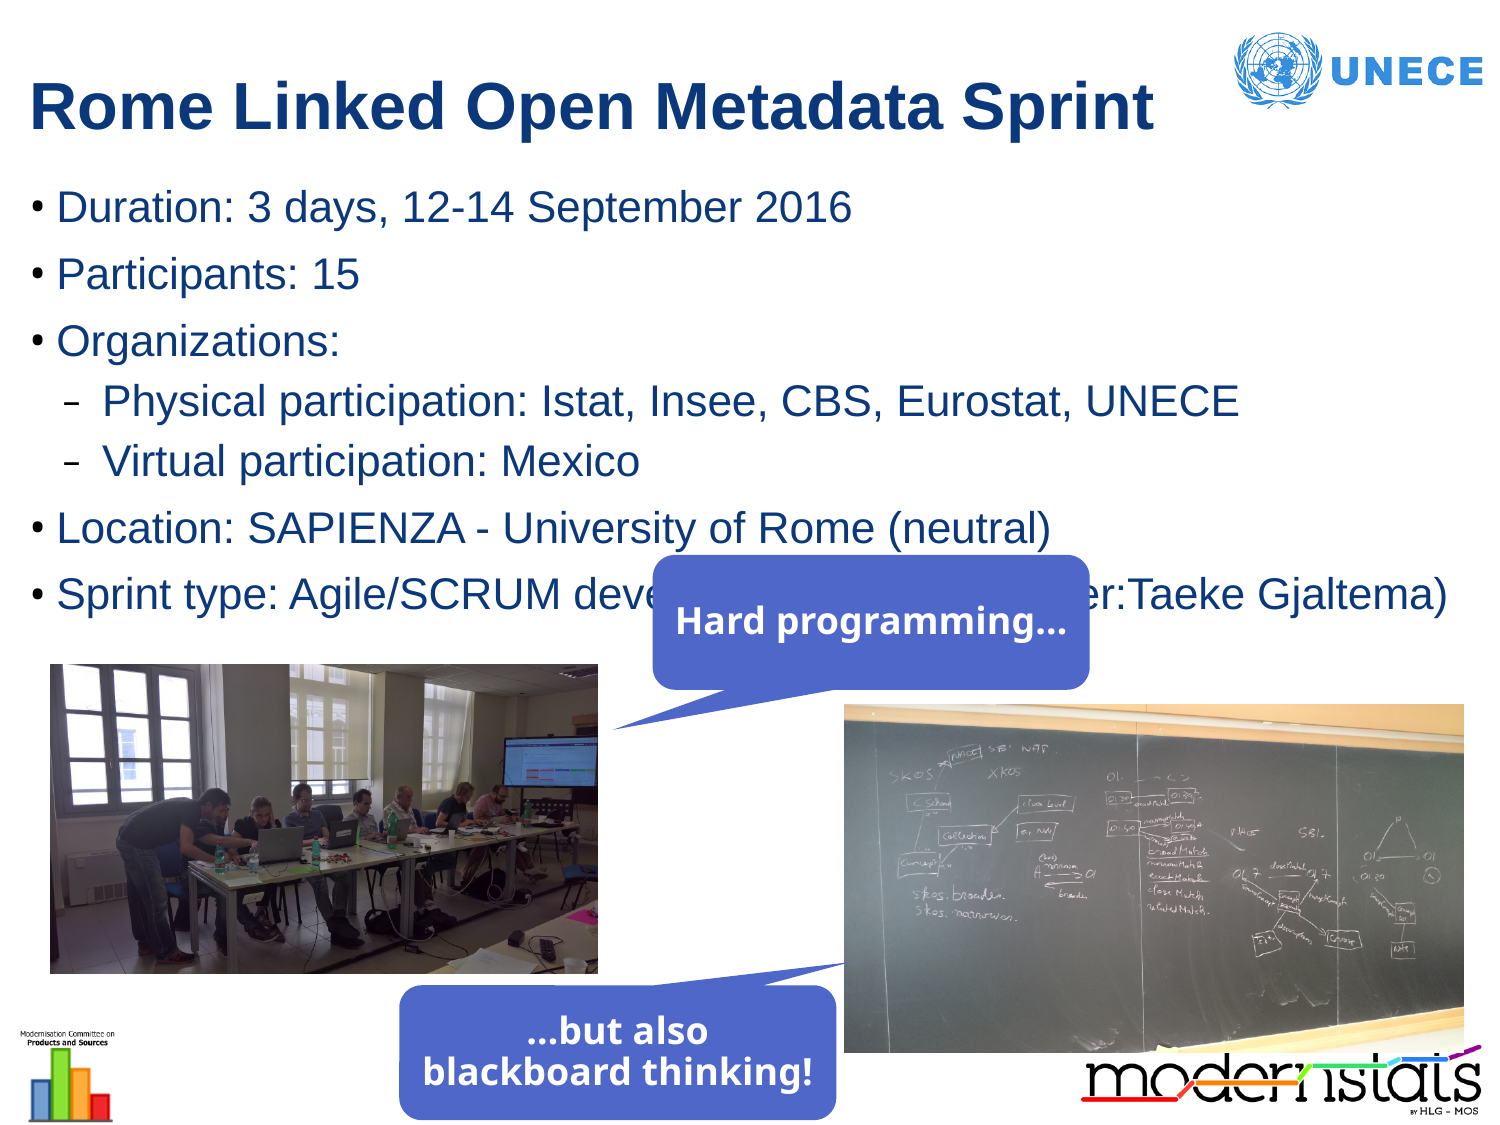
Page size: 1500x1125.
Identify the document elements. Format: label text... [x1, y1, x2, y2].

picture [0, 1025, 134, 1125]
picture [1282, 32, 1483, 109]
title Rome Linked Open Metadata Sprint [29, 19, 1282, 145]
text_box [49, 554, 1090, 974]
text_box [398, 703, 1465, 1121]
list Duration: 3 days, 12-14 September 2016 Participants: 15 Organizations: Physical participation: Istat, Insee, CBS, Eurostat, UNECE Virtual participation: Mexico Location: SAPIENZA - University of Rome (neutral) Sprint type: Agile/SCRUM development (Sprint Master:Taeke Gjaltema) [29, 184, 1471, 669]
picture [1465, 1039, 1482, 1118]
